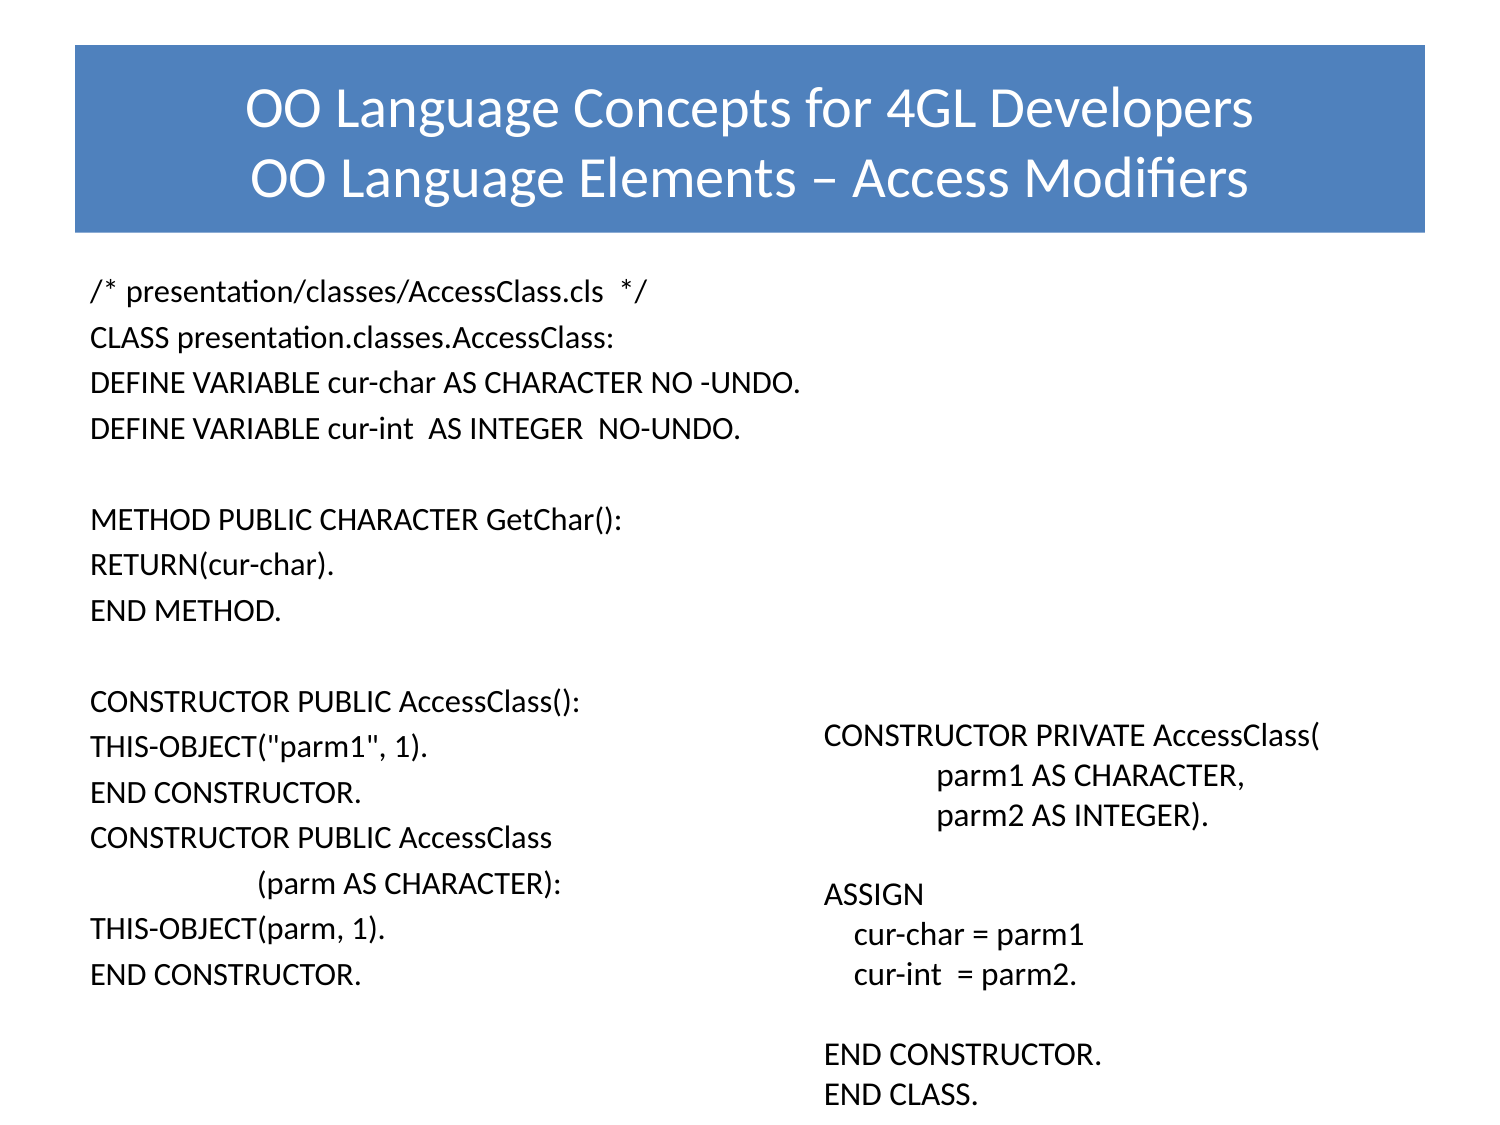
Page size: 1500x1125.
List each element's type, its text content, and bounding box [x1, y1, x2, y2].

text_box CONSTRUCTOR PRIVATE AccessClass( parm1 AS CHARACTER, parm2 AS INTEGER). ASSIGN cur-char = parm1 cur-int = parm2. END CONSTRUCTOR. END CLASS. [808, 665, 1500, 1120]
title OO Language Concepts for 4GL Developers OO Language Elements – Access Modifiers [75, 45, 1425, 233]
list /* presentation/classes/AccessClass.cls */ CLASS presentation.classes.AccessClass: DEFINE VARIABLE cur-char AS CHARACTER NO -UNDO. DEFINE VARIABLE cur-int AS INTEGER NO-UNDO. METHOD PUBLIC CHARACTER GetChar(): RETURN(cur-char). END METHOD. CONSTRUCTOR PUBLIC AccessClass(): THIS-OBJECT("parm1", 1). END CONSTRUCTOR. CONSTRUCTOR PUBLIC AccessClass (parm AS CHARACTER): THIS-OBJECT(parm, 1). END CONSTRUCTOR. [75, 262, 1034, 1005]
